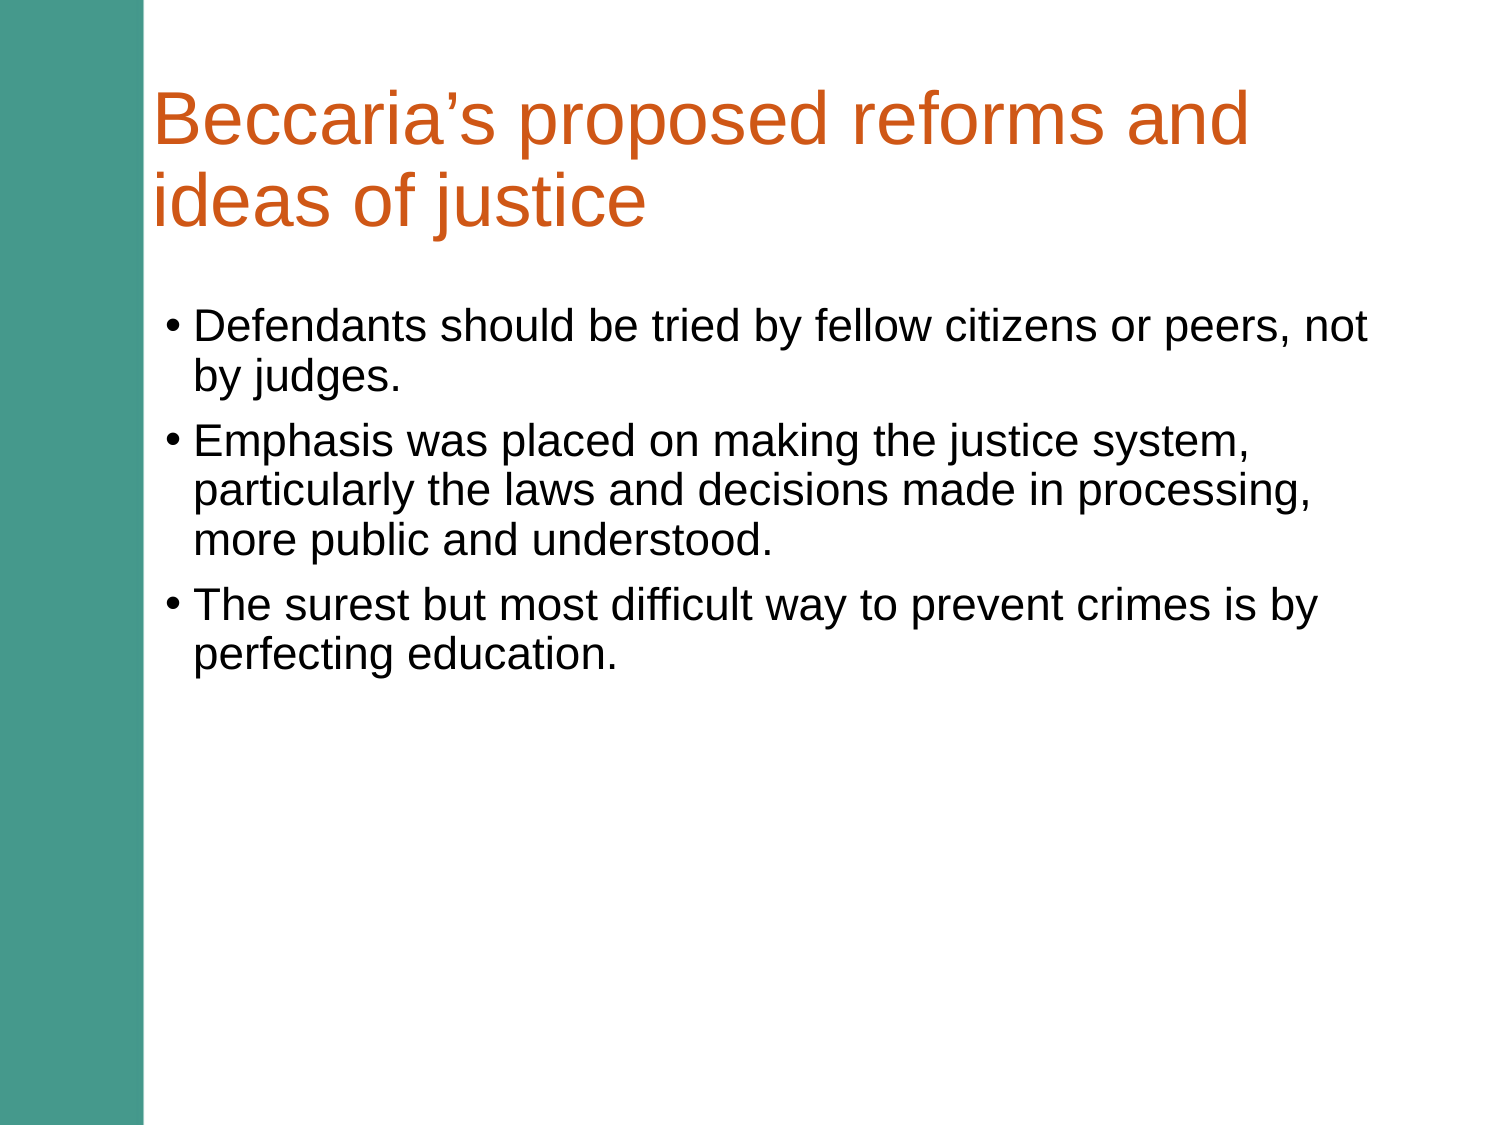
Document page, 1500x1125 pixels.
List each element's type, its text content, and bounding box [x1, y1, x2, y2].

title Beccaria’s proposed reforms and ideas of justice [137, 52, 1432, 271]
picture [0, 0, 1500, 1125]
list Defendants should be tried by fellow citizens or peers, not by judges. Emphasis was placed on making the justice system, particularly the laws and decisions made in processing, more public and understood. The surest but most difficult way to prevent crimes is by perfecting education. [150, 294, 1444, 1009]
